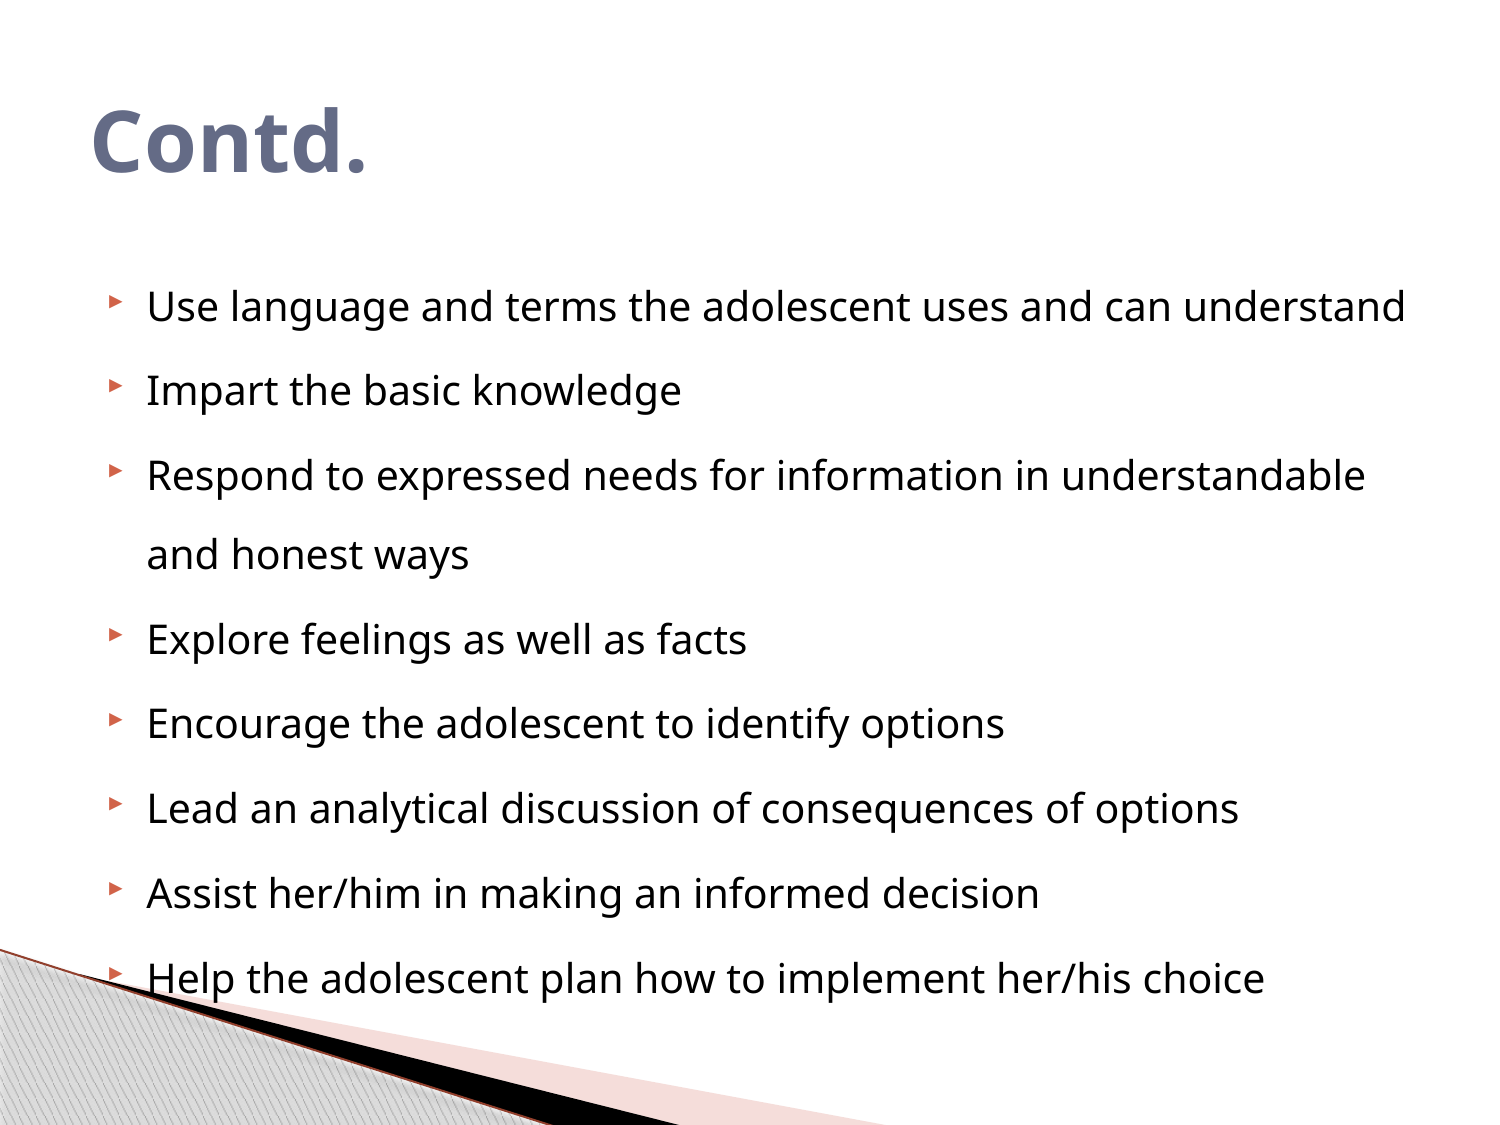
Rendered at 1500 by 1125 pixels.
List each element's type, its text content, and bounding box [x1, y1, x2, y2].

list Use language and terms the adolescent uses and can understand Impart the basic knowledge Respond to expressed needs for information in understandable and honest ways Explore feelings as well as facts Encourage the adolescent to identify options Lead an analytical discussion of consequences of options Assist her/him in making an informed decision Help the adolescent plan how to implement her/his choice [74, 242, 1426, 1076]
title Contd. [75, 45, 1425, 233]
